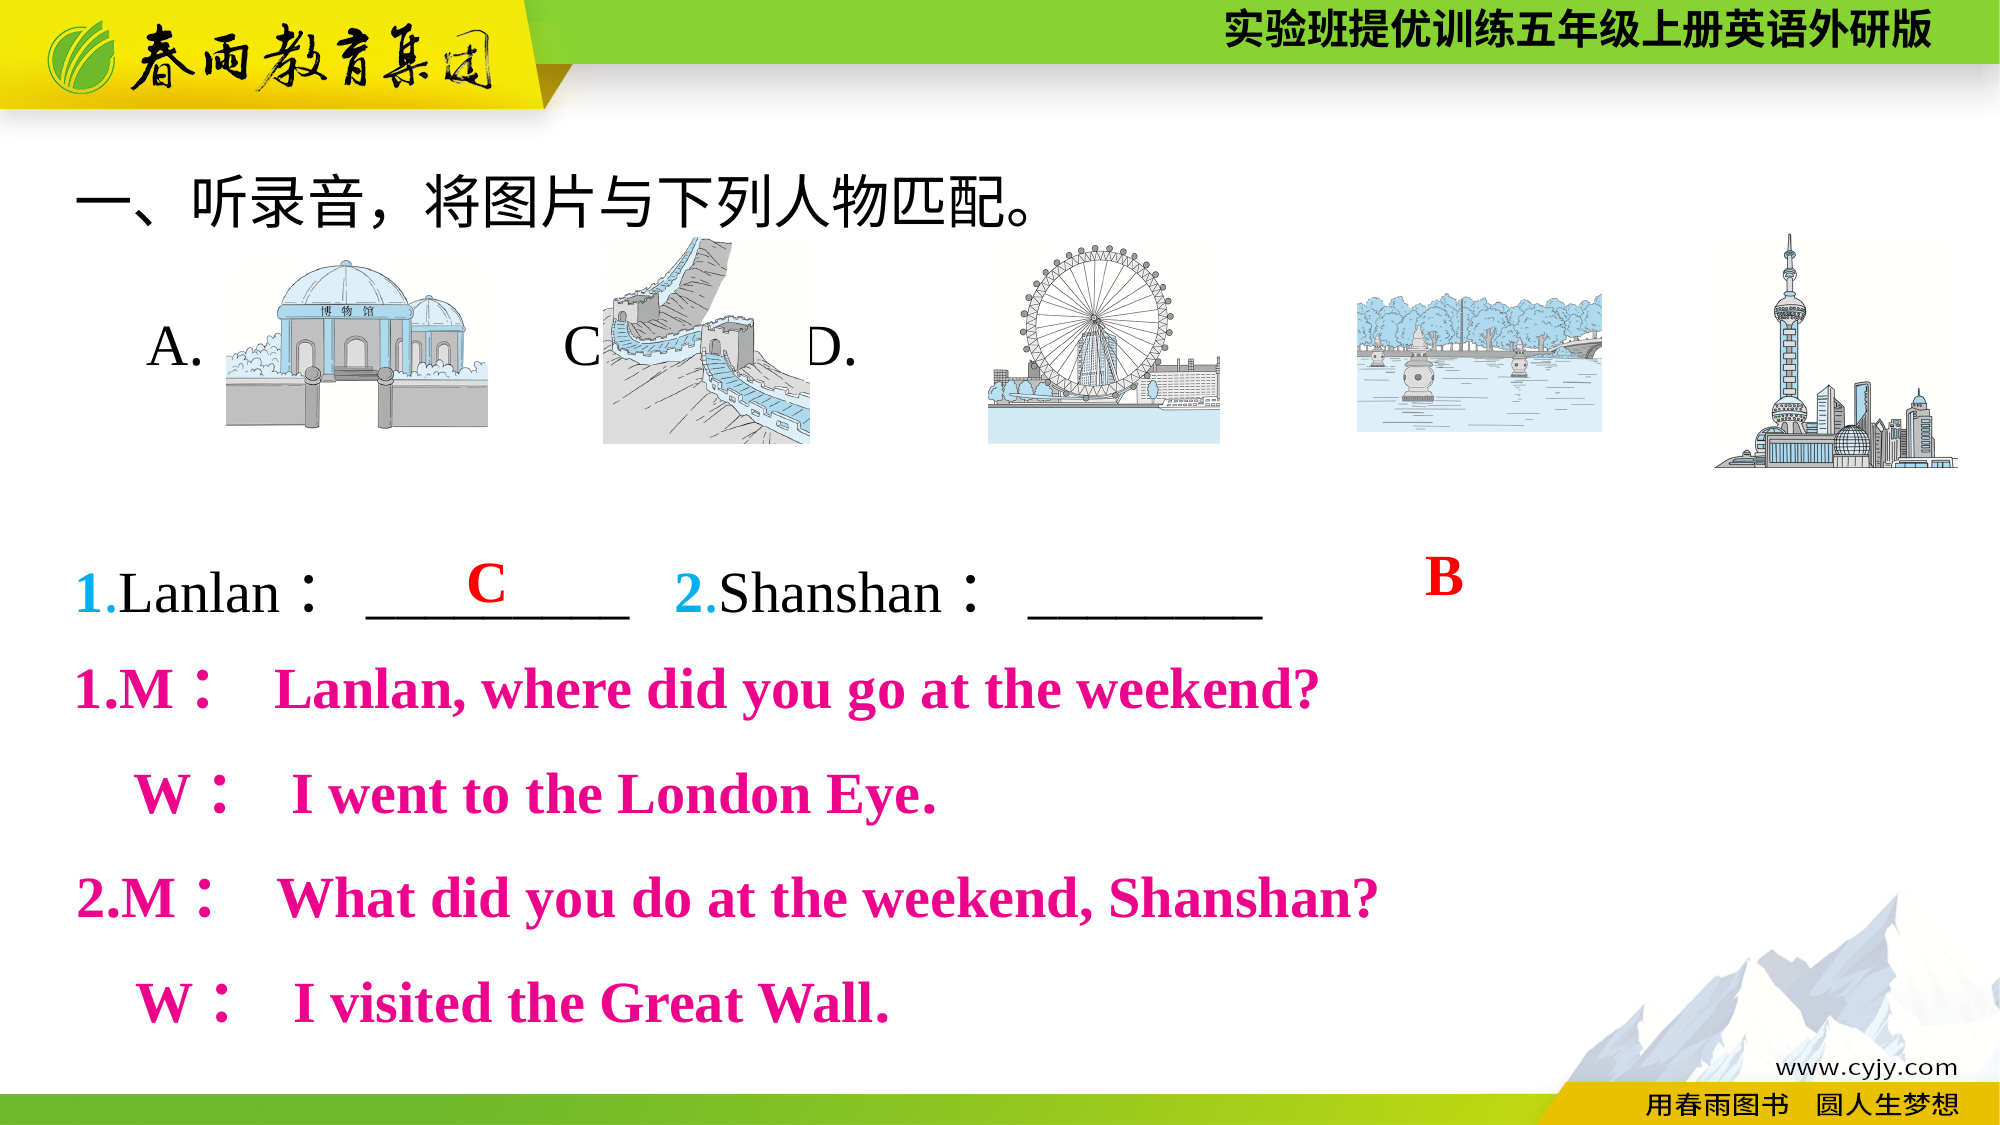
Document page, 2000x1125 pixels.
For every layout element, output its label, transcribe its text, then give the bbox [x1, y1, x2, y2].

list 一、听录音，将图片与下列人物匹配。 A. B. C. D. E. 1.Lanlan：_________ 2.Shanshan：________ [59, 122, 1944, 638]
picture [0, 0, 2000, 1125]
text_box C [451, 537, 524, 622]
text_box B [1410, 530, 1479, 615]
text_box 2.M： What did you do at the weekend, Shanshan? W： I visited the Great Wall. [61, 817, 1602, 1042]
text_box 1.M： Lanlan, where did you go at the weekend? W： I went to the London Eye. [59, 608, 1426, 833]
